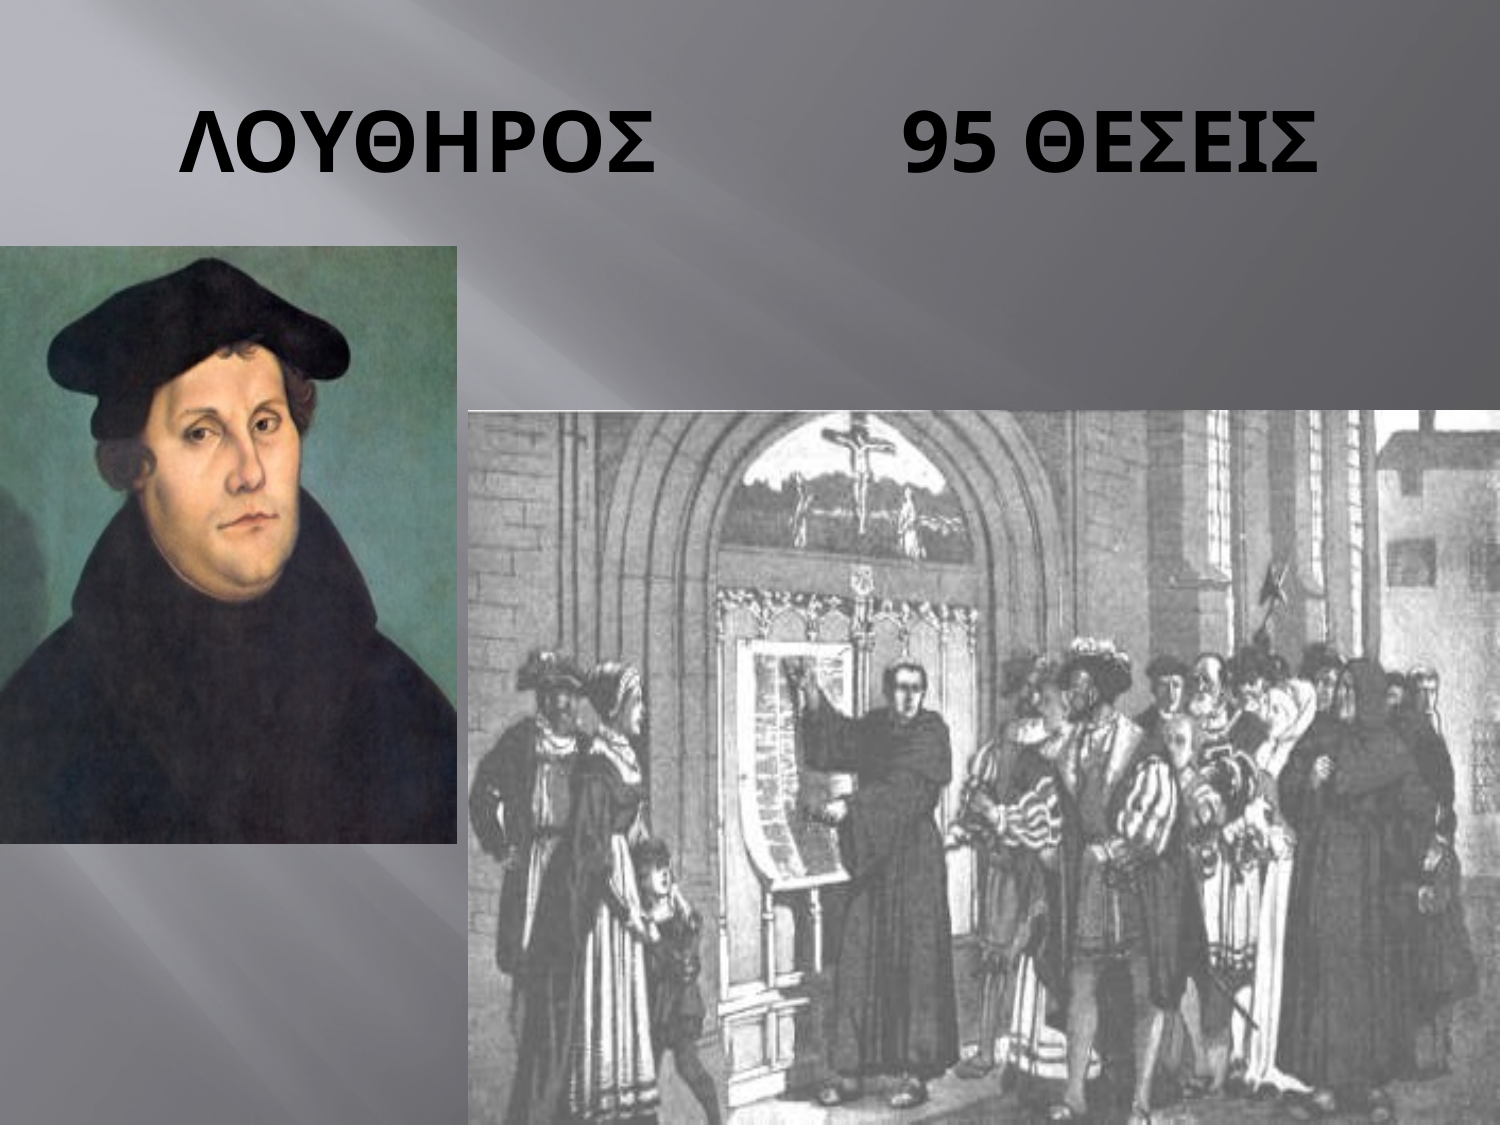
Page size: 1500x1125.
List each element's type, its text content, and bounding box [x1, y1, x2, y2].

picture [468, 409, 1500, 1125]
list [0, 245, 458, 844]
title ΛΟΥΘΗΡΟΣ 95 ΘΕΣΕΙΣ [75, 45, 1425, 233]
